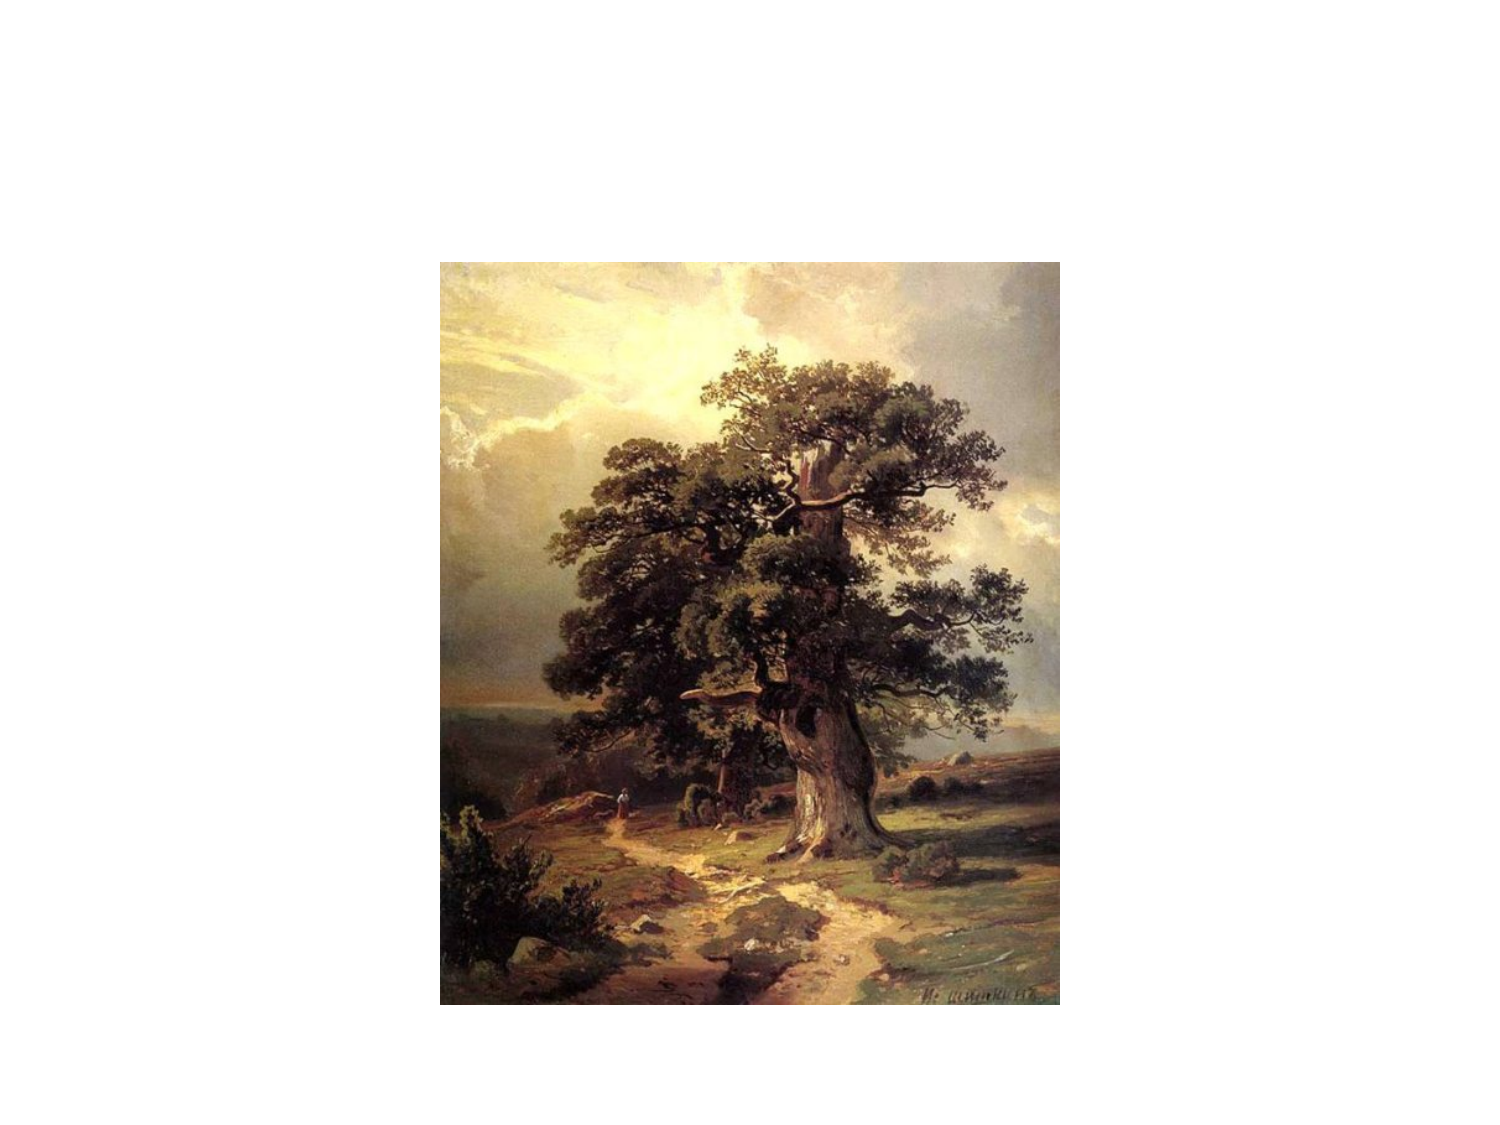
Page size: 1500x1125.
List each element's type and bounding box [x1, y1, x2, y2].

list [439, 262, 1061, 1006]
